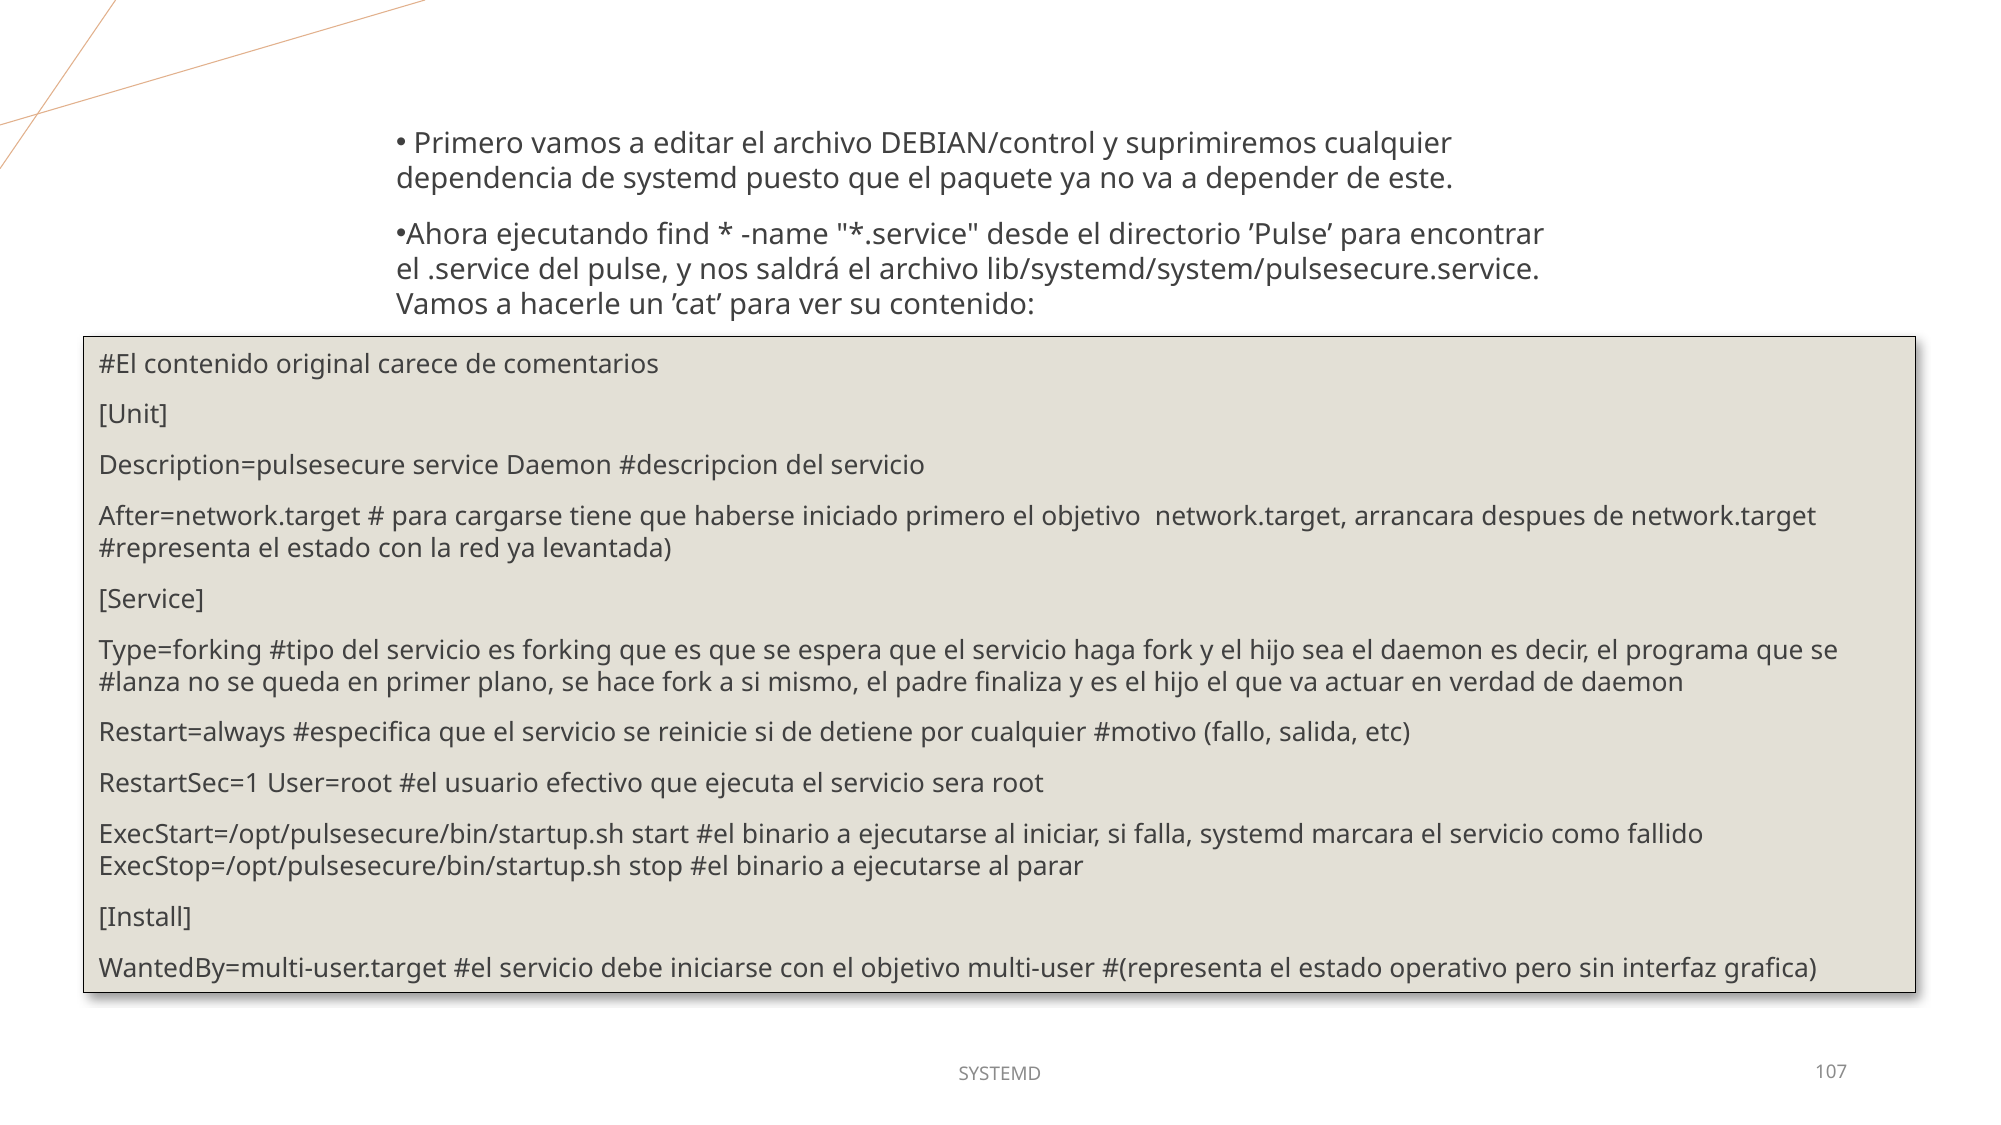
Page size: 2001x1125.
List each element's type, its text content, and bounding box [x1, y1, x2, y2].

text_box Primero vamos a editar el archivo DEBIAN/control y suprimiremos cualquier dependencia de systemd puesto que el paquete ya no va a depender de este. Ahora ejecutando find * -name "*.service" desde el directorio ’Pulse’ para encontrar el .service del pulse, y nos saldrá el archivo lib/systemd/system/pulsesecure.service. Vamos a hacerle un ’cat’ para ver su contenido: [381, 60, 1619, 333]
slide_number 107 [1412, 1042, 1863, 1103]
footer SYSTEMD [662, 1042, 1338, 1103]
text_box #El contenido original carece de comentarios [Unit] Description=pulsesecure service Daemon #descripcion del servicio After=network.target # para cargarse tiene que haberse iniciado primero el objetivo network.target, arrancara despues de network.target #representa el estado con la red ya levantada) [Service] Type=forking #tipo del servicio es forking que es que se espera que el servicio haga fork y el hijo sea el daemon es decir, el programa que se #lanza no se queda en primer plano, se hace fork a si mismo, el padre finaliza y es el hijo el que va actuar en verdad de daemon Restart=always #especifica que el servicio se reinicie si de detiene por cualquier #motivo (fallo, salida, etc) RestartSec=1 User=root #el usuario efectivo que ejecuta el servicio sera root ExecStart=/opt/pulsesecure/bin/startup.sh start #el binario a ejecutarse al iniciar, si falla, systemd marcara el servicio como fallido ExecStop=/opt/pulsesecure/bin/startup.sh stop #el binario a ejecutarse al parar [Install] WantedBy=multi-user.target #el servicio debe iniciarse con el objetivo multi-user #(representa el estado operativo pero sin interfaz grafica) [83, 336, 1916, 993]
